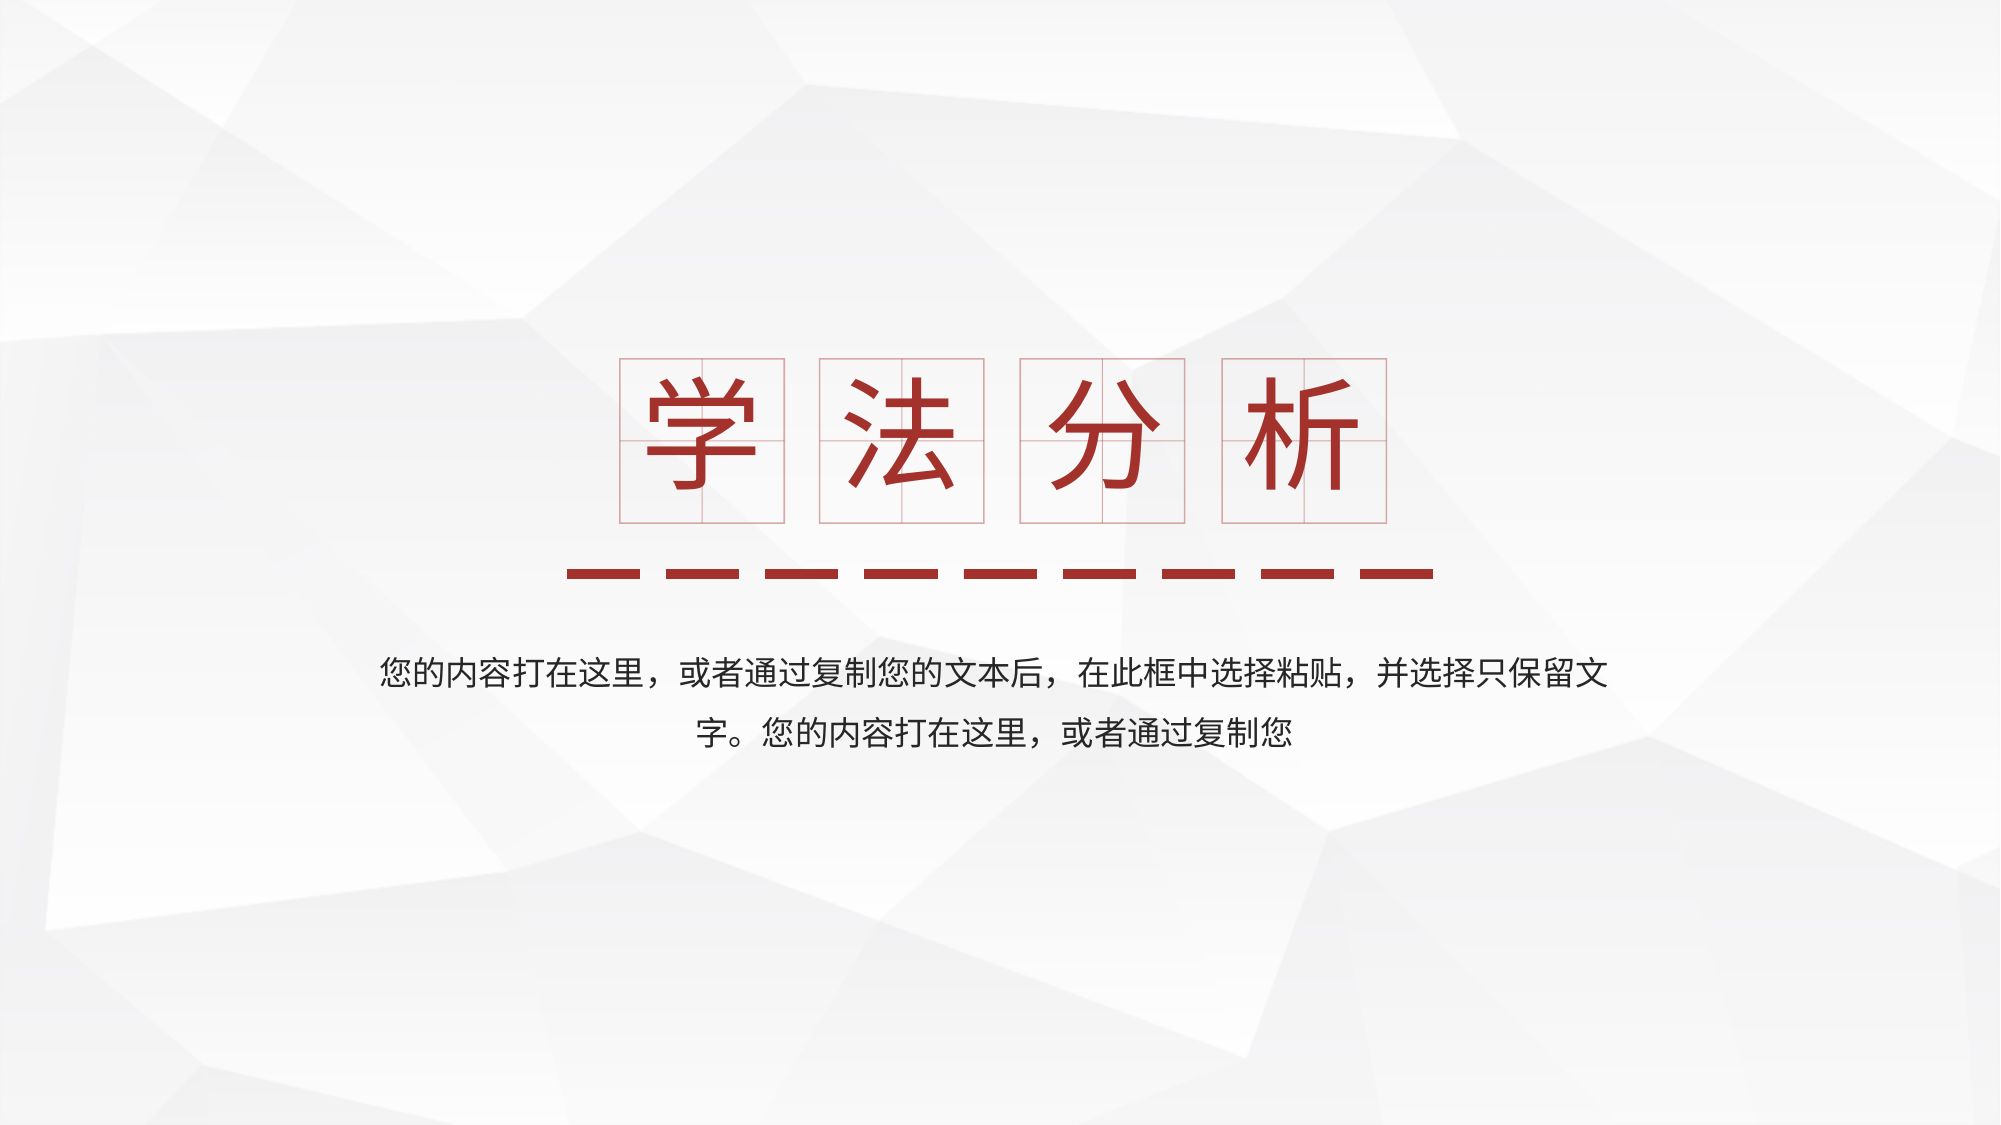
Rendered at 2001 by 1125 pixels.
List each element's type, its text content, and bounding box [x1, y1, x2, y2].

text_box [566, 569, 640, 579]
text_box [963, 569, 1037, 579]
text_box [703, 513, 785, 524]
text_box [1221, 513, 1303, 524]
text_box 析 [1204, 350, 1402, 513]
text_box [1103, 513, 1186, 524]
text_box 学 [603, 350, 801, 513]
text_box [864, 569, 938, 579]
text_box [1260, 569, 1334, 579]
text_box [1062, 569, 1136, 579]
text_box 法 [801, 350, 1000, 513]
text_box [1019, 513, 1101, 524]
picture [0, 0, 2000, 1125]
text_box [1161, 569, 1235, 579]
text_box [764, 569, 839, 579]
text_box [1305, 513, 1387, 524]
text_box [903, 513, 985, 524]
text_box 分 [1005, 350, 1204, 513]
text_box [665, 569, 740, 579]
text_box [619, 513, 701, 524]
text_box 您的内容打在这里，或者通过复制您的文本后，在此框中选择粘贴，并选择只保留文字。您的内容打在这里，或者通过复制您 [350, 624, 1639, 760]
text_box [819, 513, 901, 524]
text_box [1359, 569, 1434, 579]
